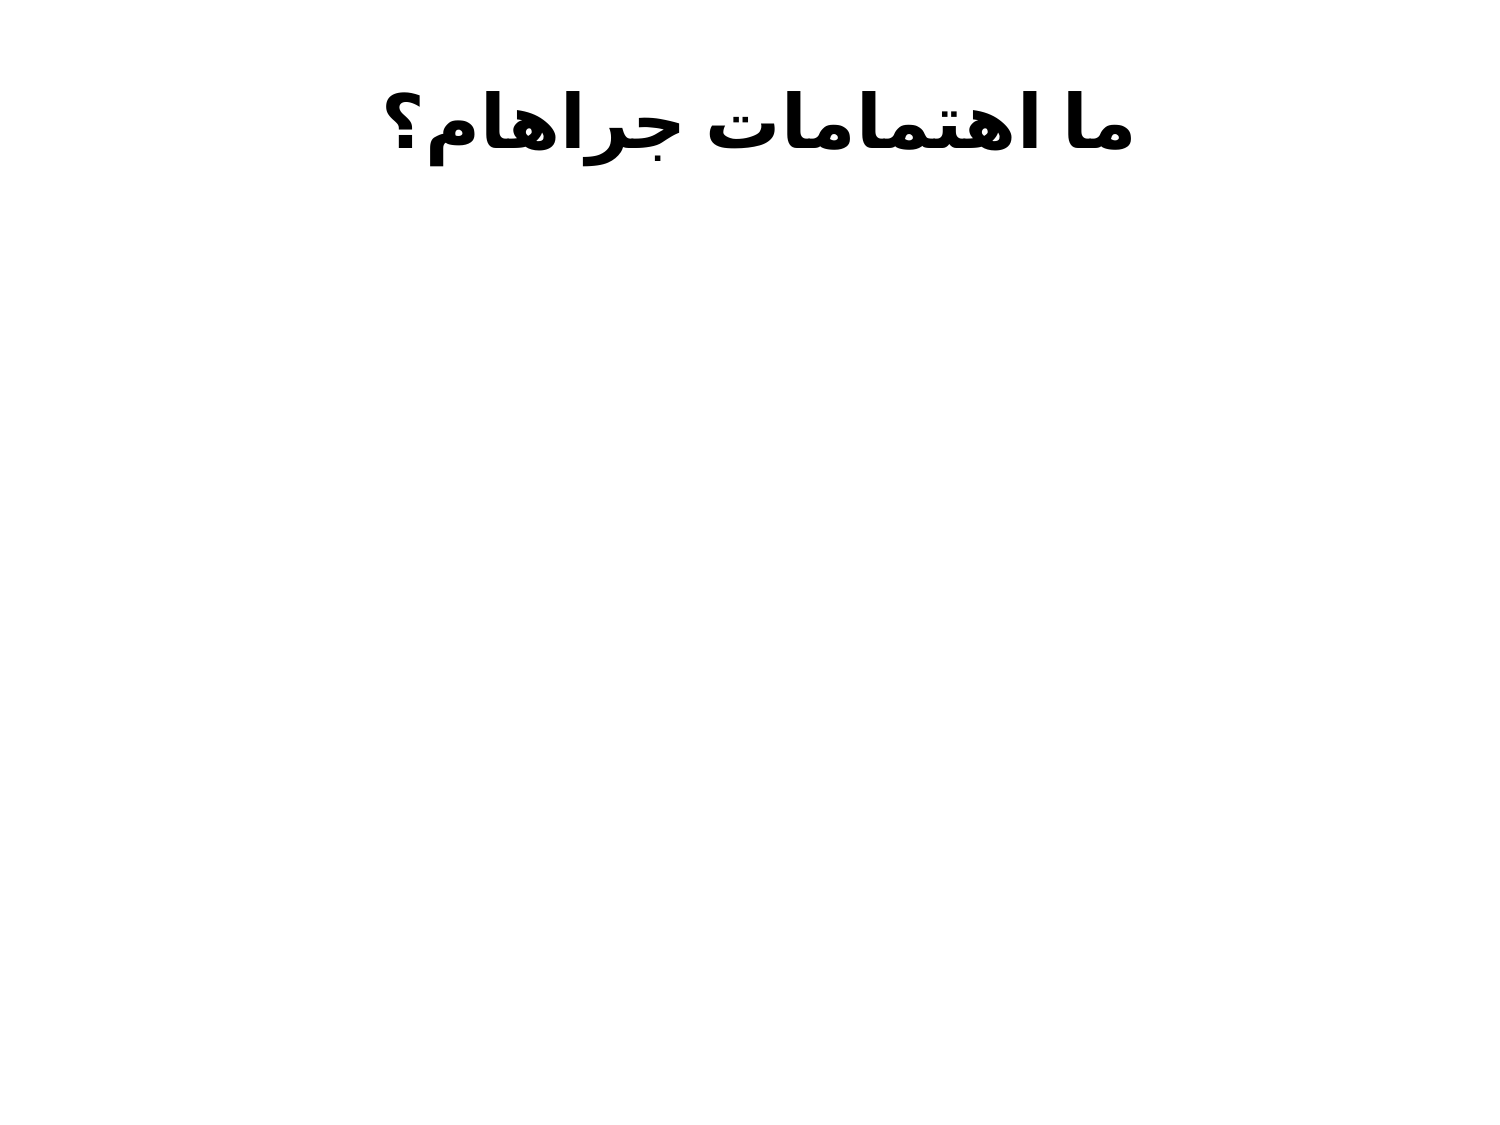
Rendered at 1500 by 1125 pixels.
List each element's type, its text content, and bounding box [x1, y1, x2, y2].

title ما اهتمامات جراهام؟ [75, 24, 1425, 213]
